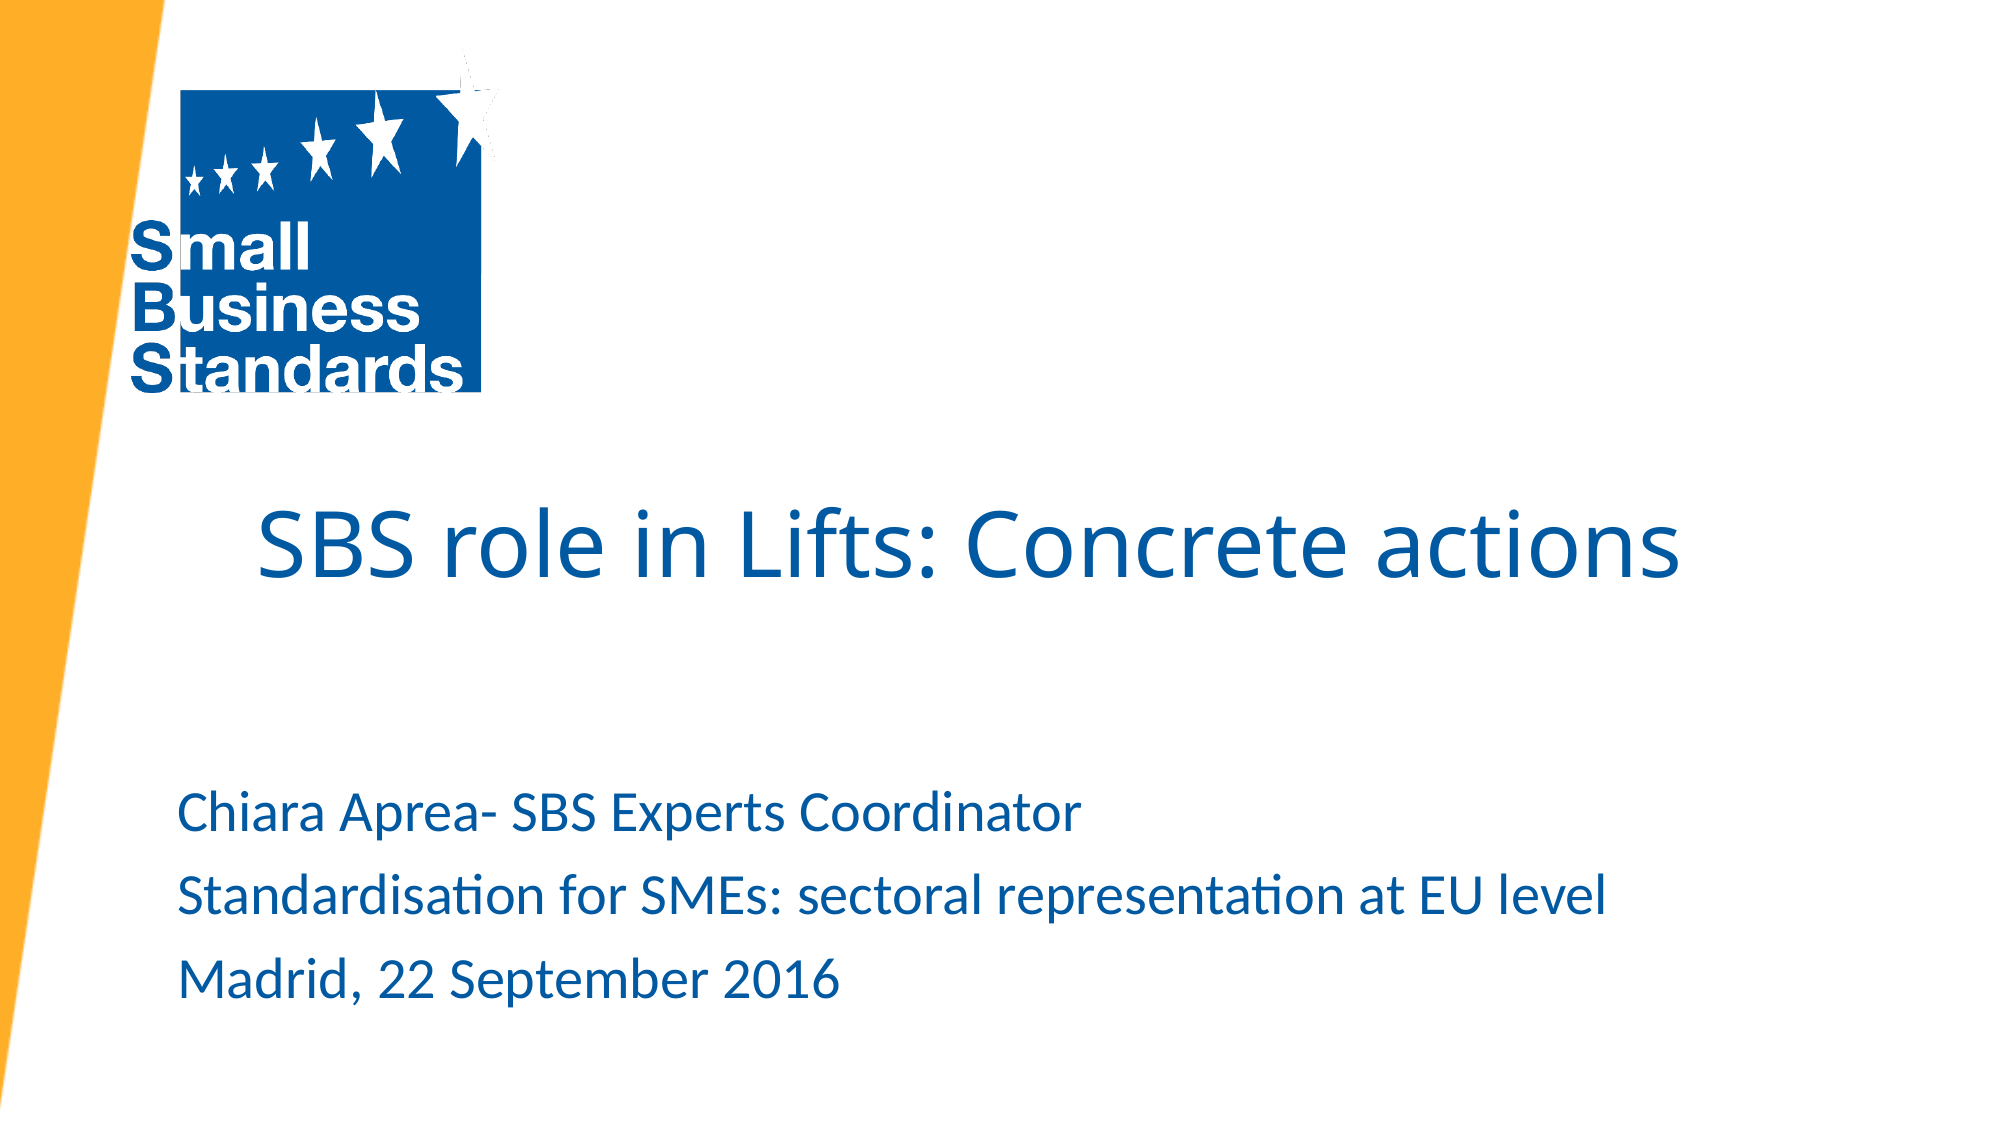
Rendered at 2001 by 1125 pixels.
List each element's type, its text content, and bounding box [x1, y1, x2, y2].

subtitle Chiara Aprea- SBS Experts Coordinator Standardisation for SMEs: sectoral representation at EU level Madrid, 22 September 2016 [162, 773, 1829, 1045]
title SBS role in Lifts: Concrete actions [241, 352, 1742, 744]
picture [0, 0, 499, 1125]
